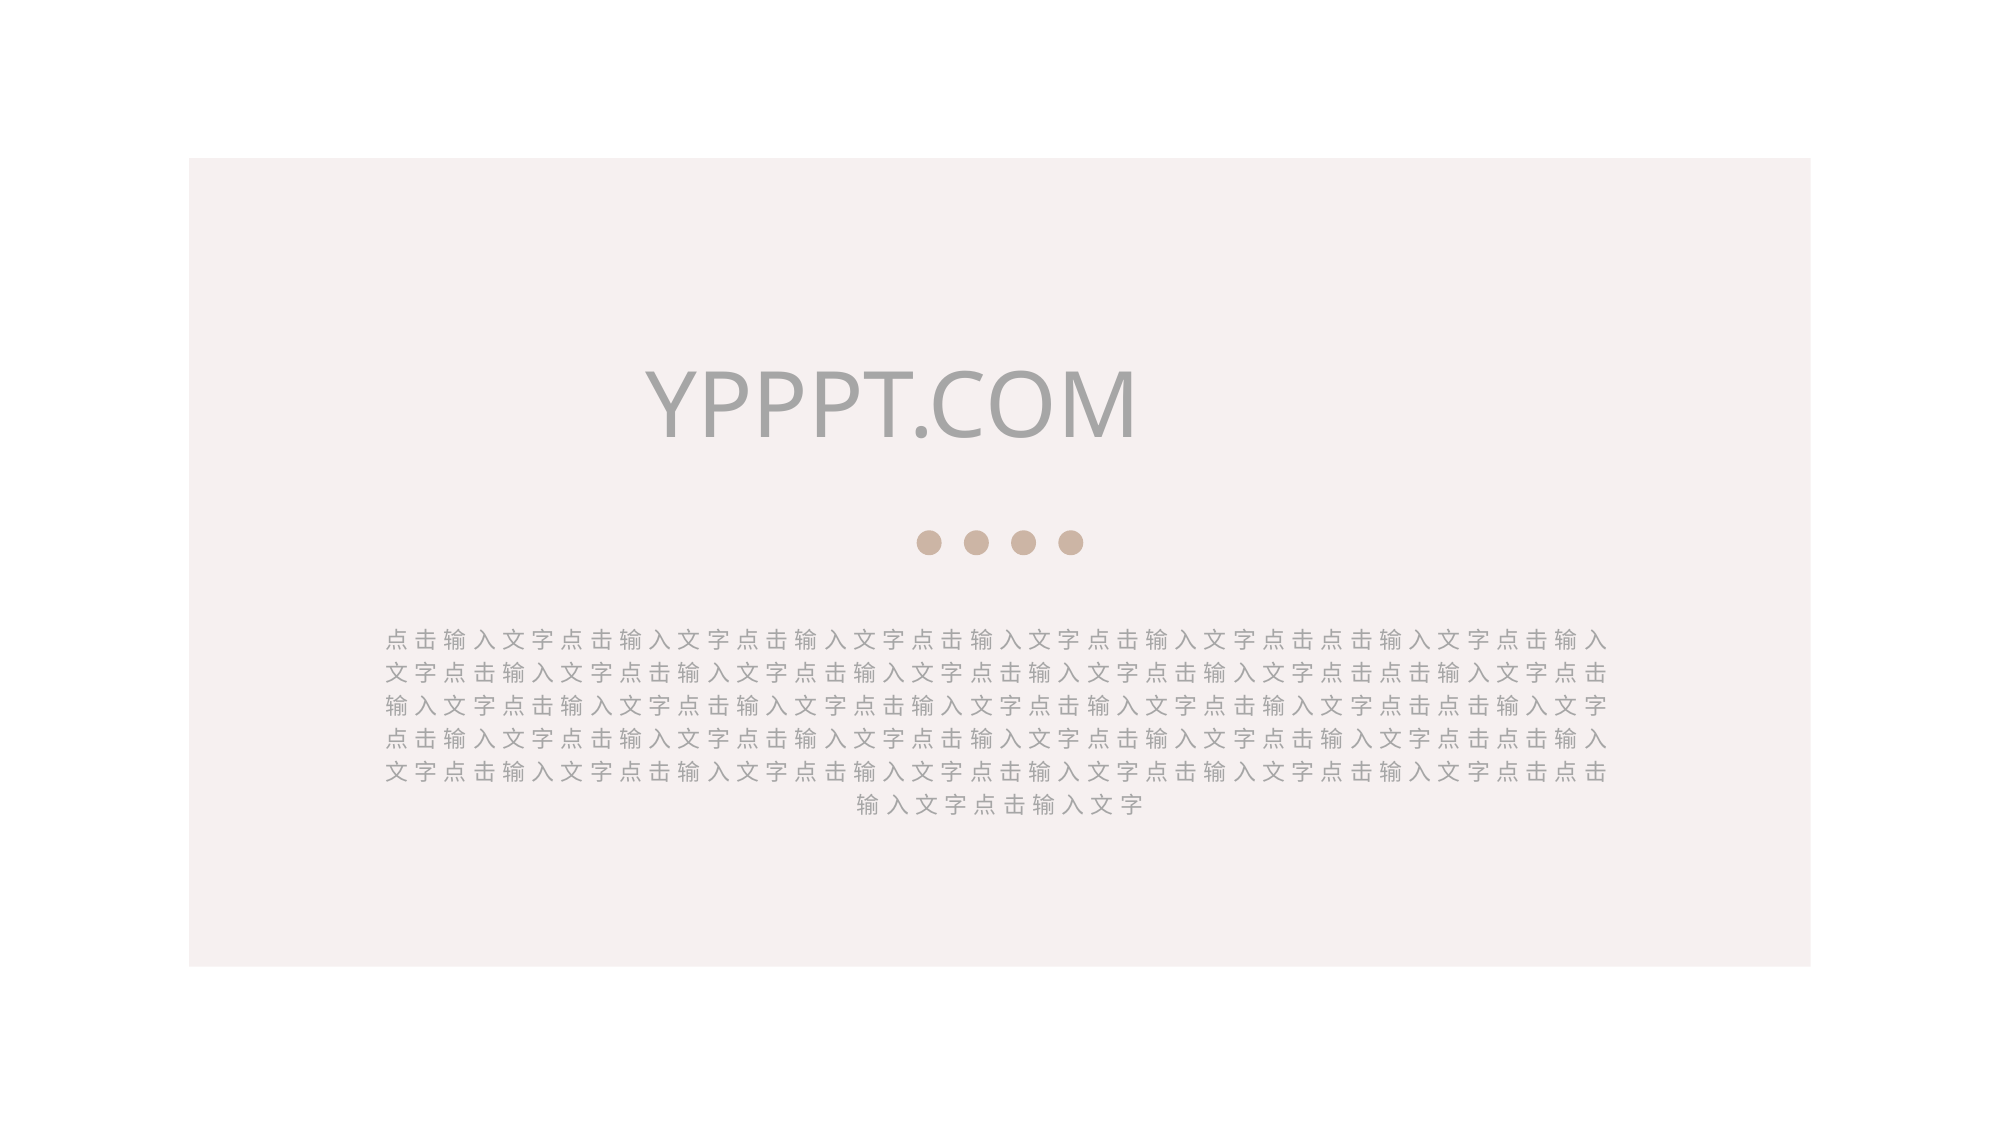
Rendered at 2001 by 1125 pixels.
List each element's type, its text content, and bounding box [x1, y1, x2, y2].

text_box [188, 157, 1812, 968]
text_box YPPPT.COM [611, 337, 1389, 466]
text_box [916, 530, 1084, 556]
text_box 点击输入文字点击输入文字点击输入文字点击输入文字点击输入文字点击点击输入文字点击输入文字点击输入文字点击输入文字点击输入文字点击输入文字点击输入文字点击点击输入文字点击输入文字点击输入文字点击输入文字点击输入文字点击输入文字点击输入文字点击点击输入文字点击输入文字点击输入文字点击输入文字点击输入文字点击输入文字点击输入文字点击点击输入文字点击输入文字点击输入文字点击输入文字点击输入文字点击输入文字点击输入文字点击点击输入文字点击输入文字 [383, 620, 1617, 851]
